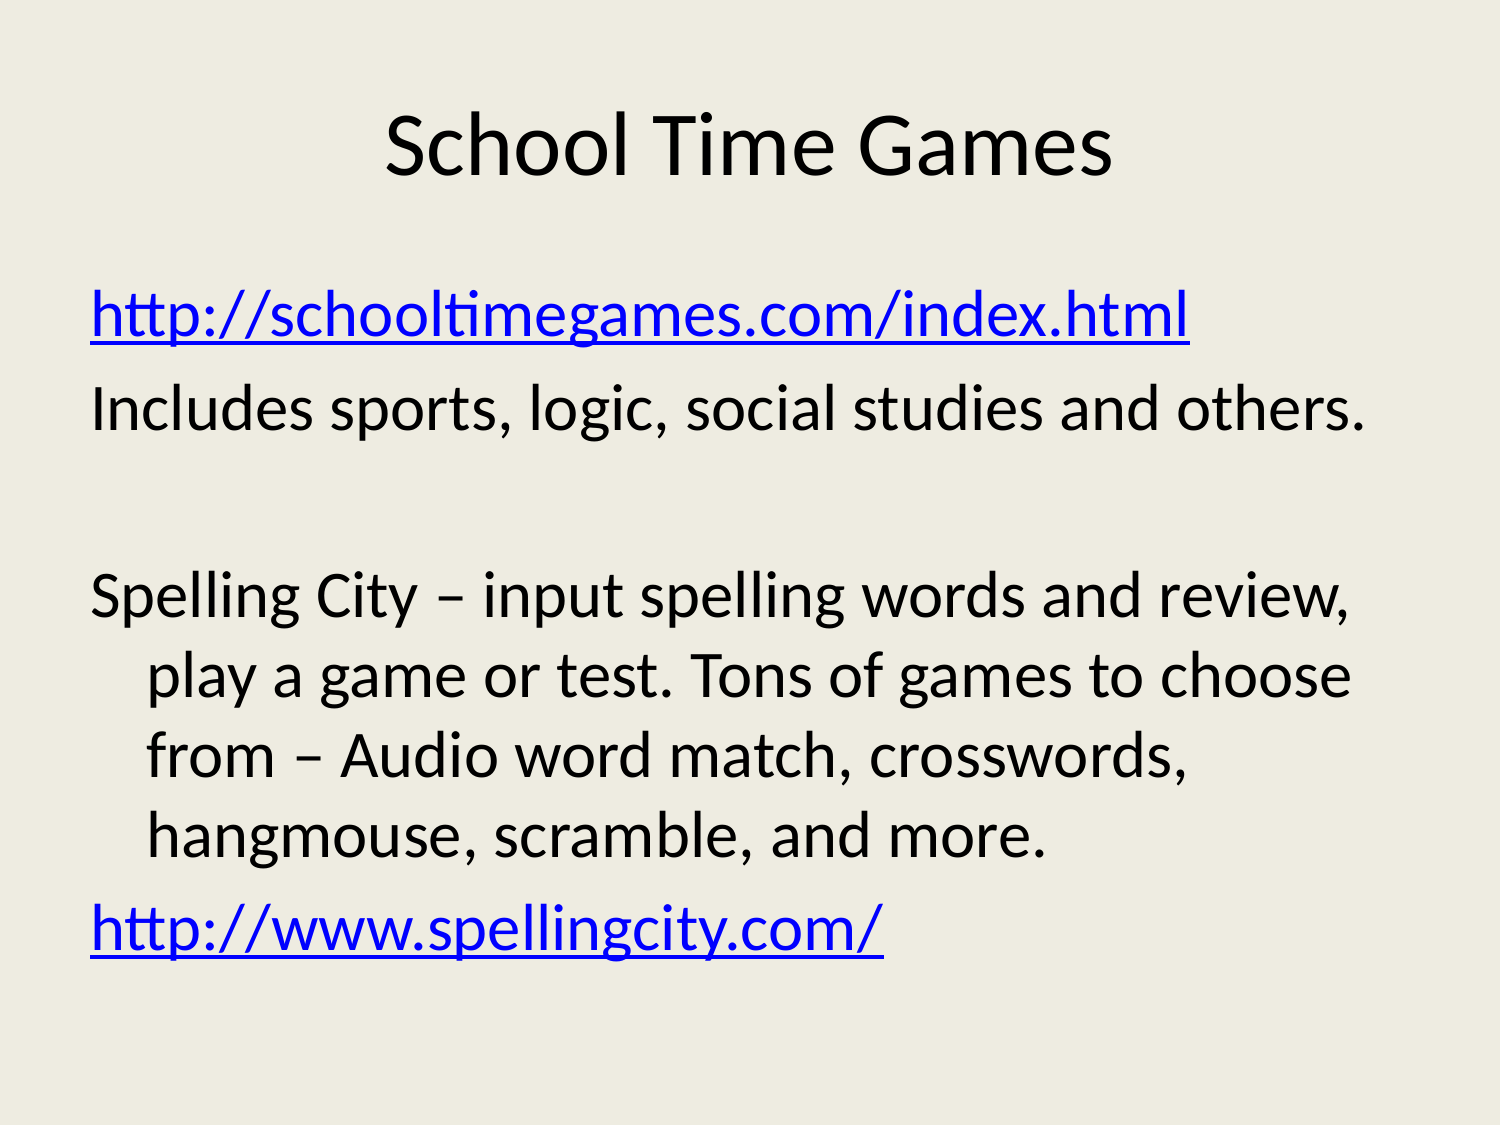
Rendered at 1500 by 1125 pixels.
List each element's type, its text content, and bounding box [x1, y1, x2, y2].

title School Time Games [75, 45, 1425, 233]
list http://schooltimegames.com/index.html Includes sports, logic, social studies and others. Spelling City – input spelling words and review, play a game or test. Tons of games to choose from – Audio word match, crosswords, hangmouse, scramble, and more. http://www.spellingcity.com/ [75, 262, 1425, 1005]
